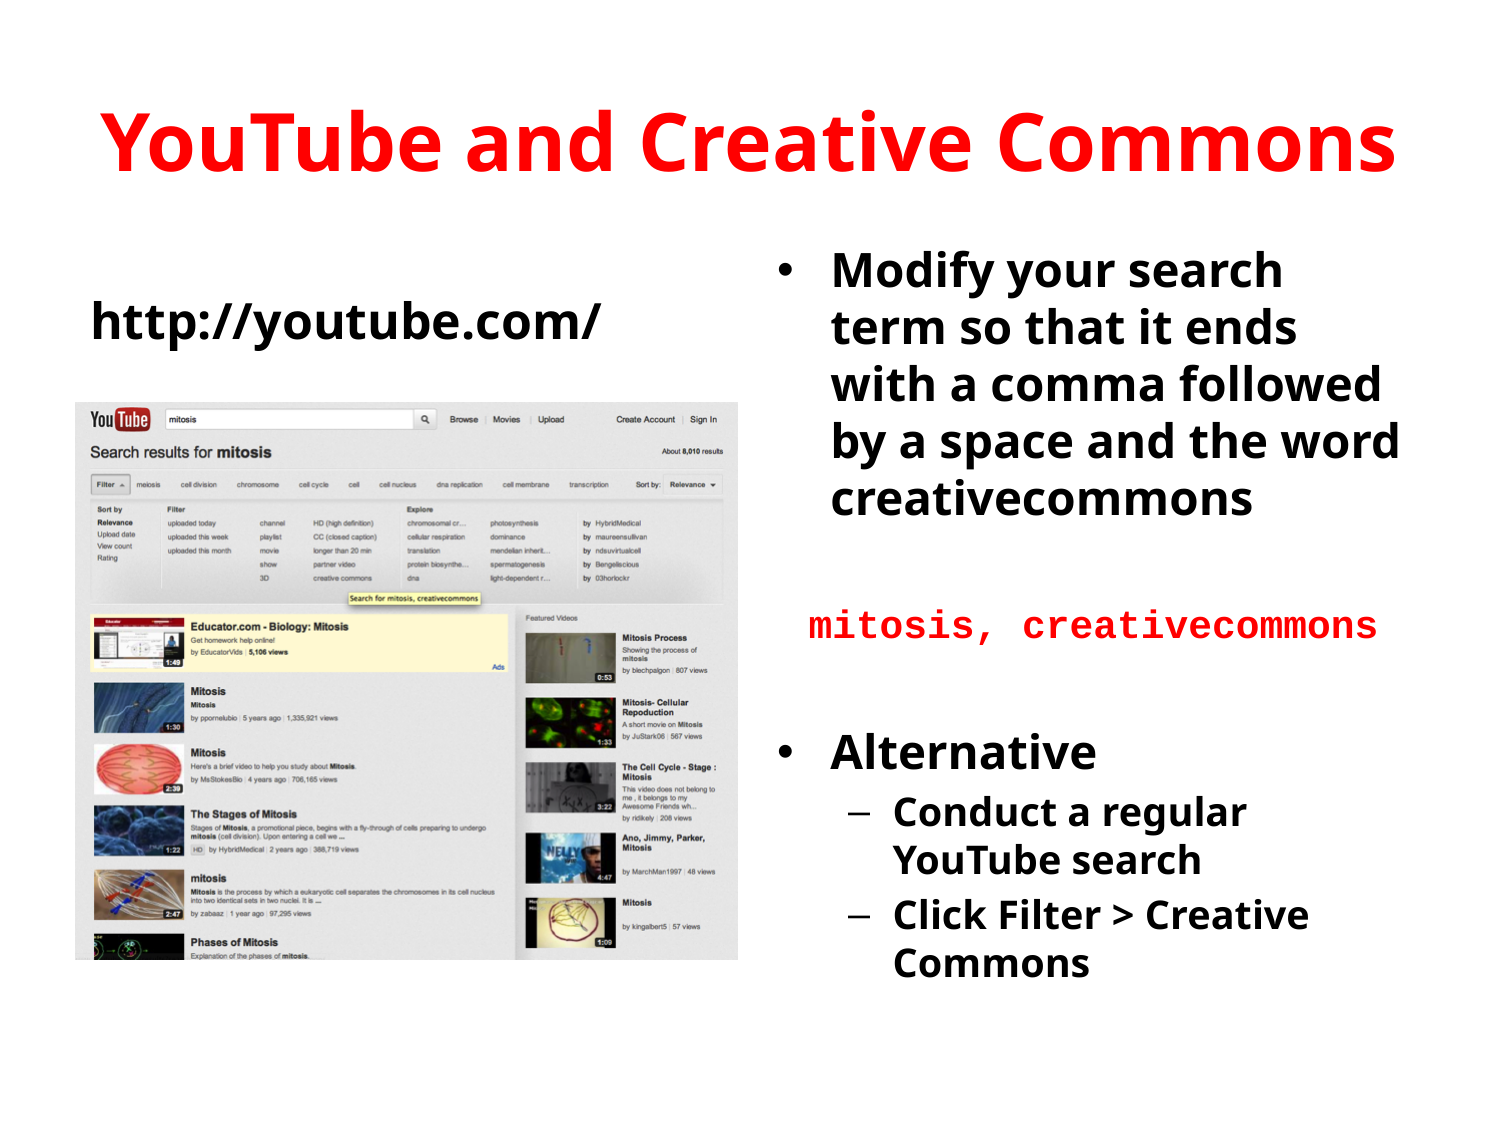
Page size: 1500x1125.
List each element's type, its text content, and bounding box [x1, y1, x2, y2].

list Modify your search term so that it ends with a comma followed by a space and the word creativecommons mitosis, creativecommons Alternative Conduct a regular YouTube search Click Filter > Creative Commons [761, 232, 1425, 1005]
list http://youtube.com/ [75, 251, 738, 356]
title YouTube and Creative Commons [75, 45, 1425, 233]
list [74, 356, 738, 1006]
